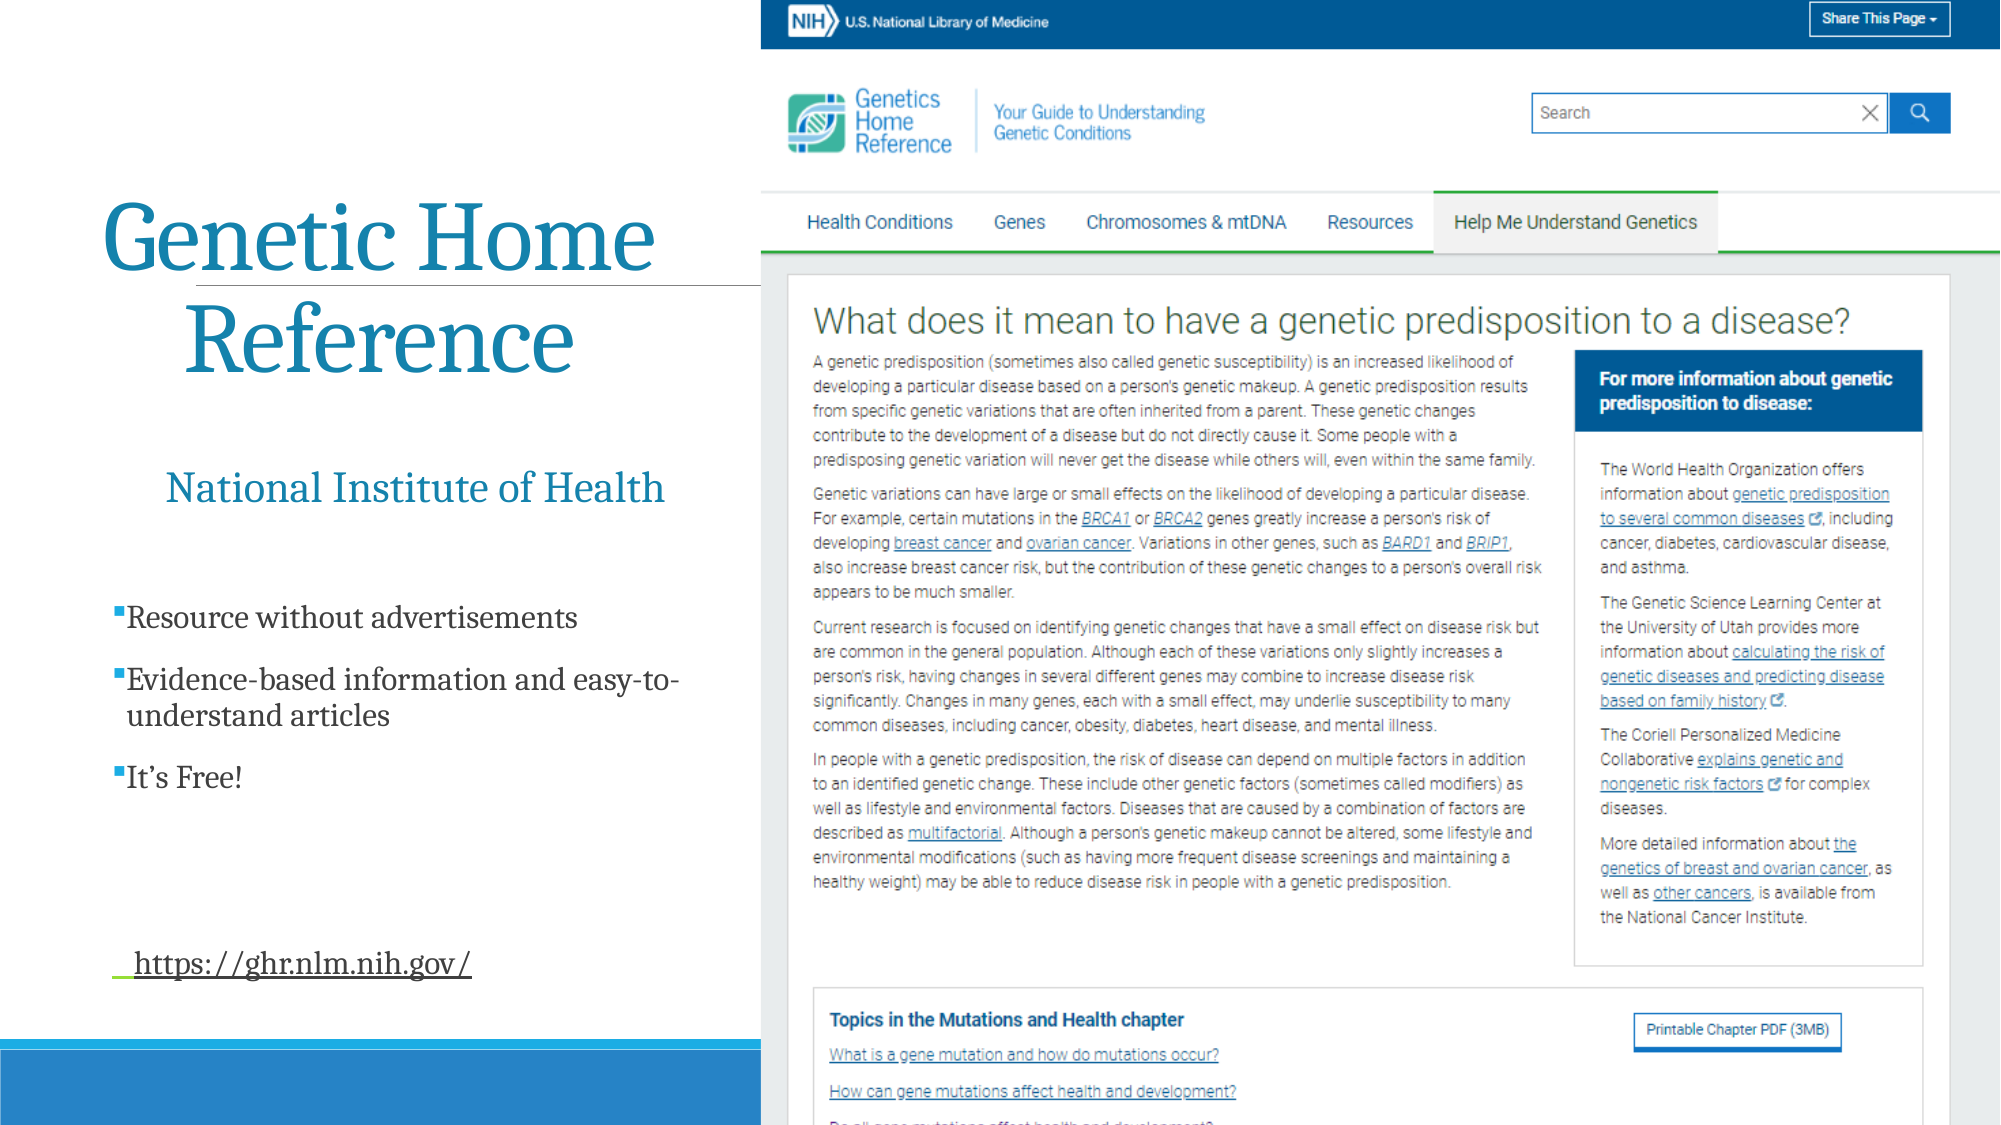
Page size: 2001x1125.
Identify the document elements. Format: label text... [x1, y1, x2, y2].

picture [760, 0, 2000, 1125]
title Genetic Home Reference [53, 103, 706, 401]
list National Institute of Health Resource without advertisements Evidence-based information and easy-to-understand articles It’s Free! https://ghr.nlm.nih.gov/ [111, 456, 706, 992]
